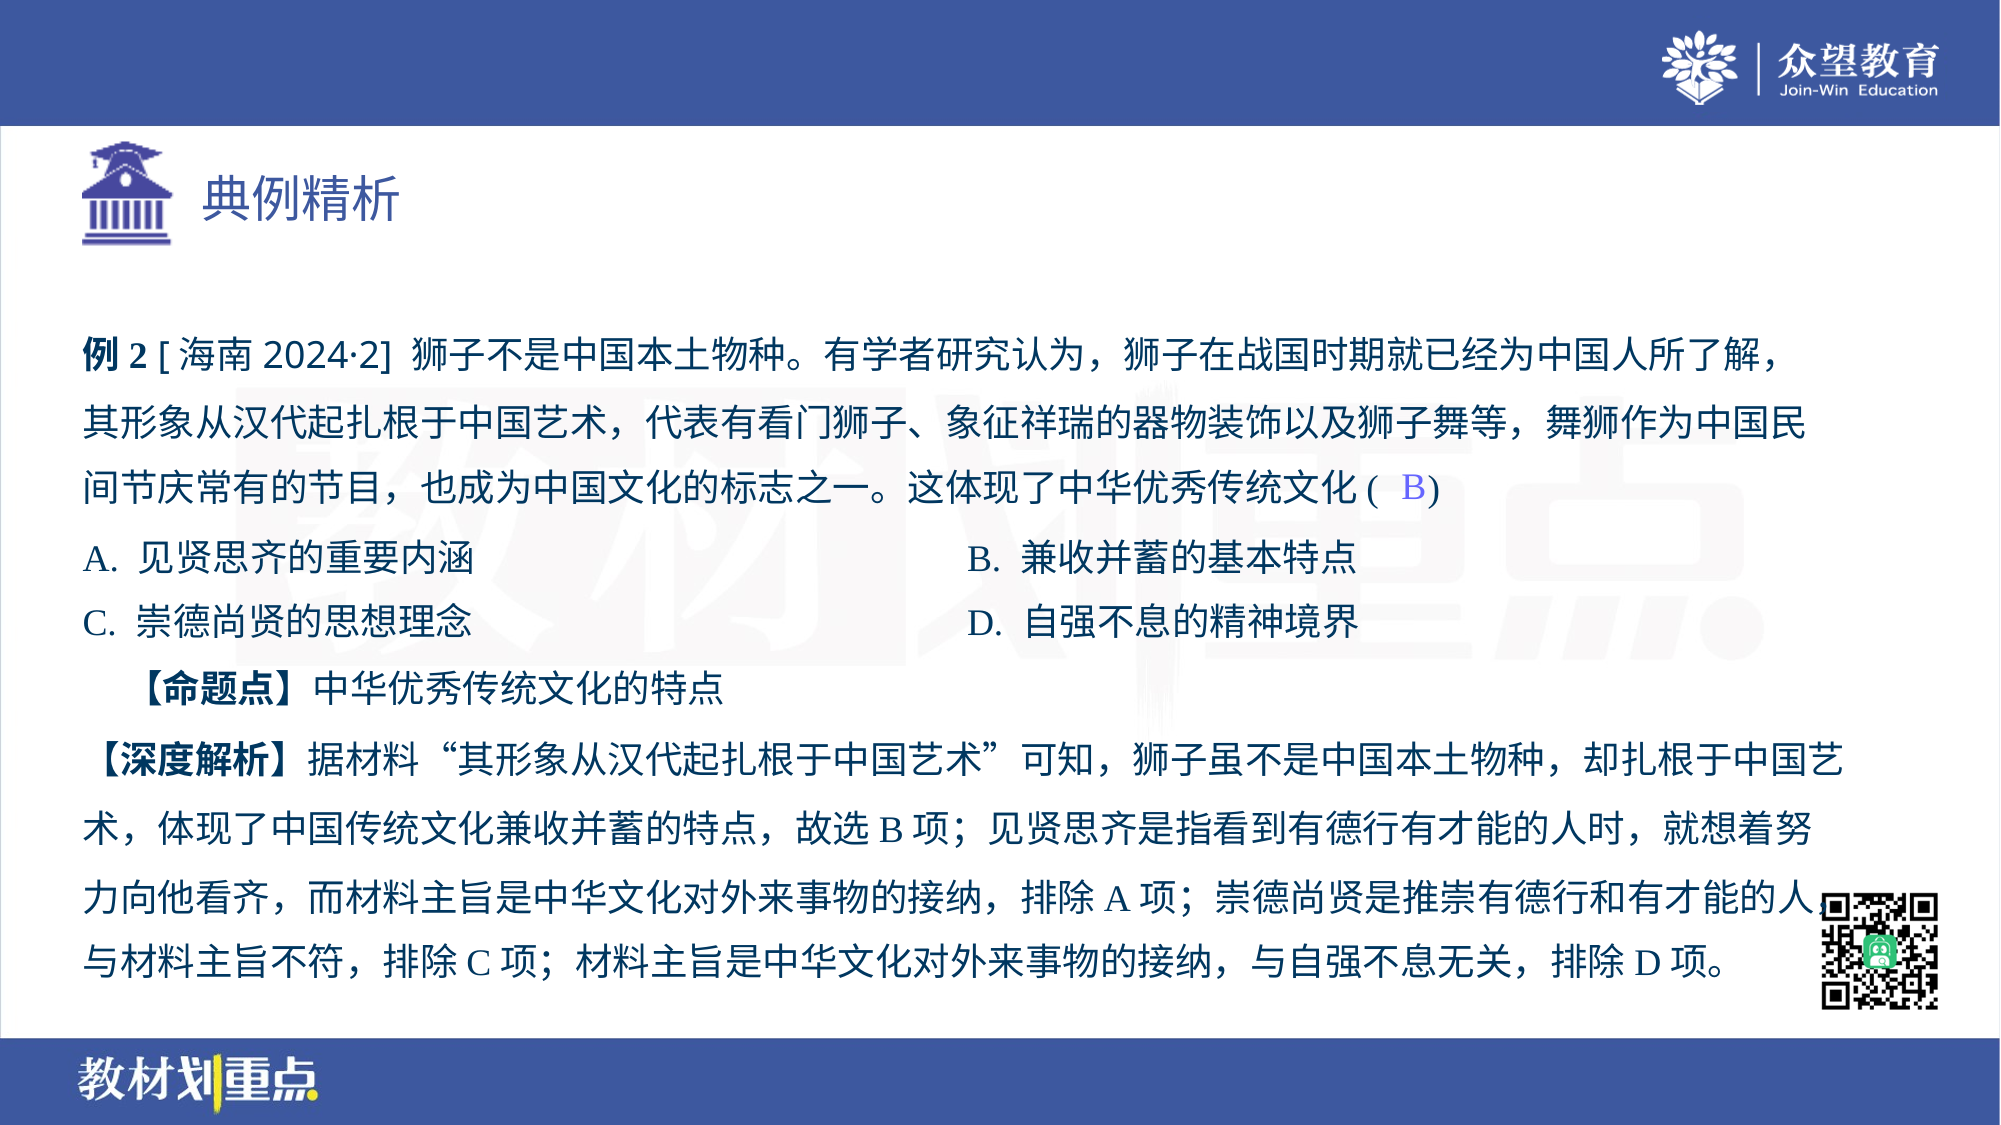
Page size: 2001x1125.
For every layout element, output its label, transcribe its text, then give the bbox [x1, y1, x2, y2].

text_box 例2 [海南2024·2] 狮子不是中国本土物种。有学者研究认为，狮子在战国时期就已经为中国人所了解， 其形象从汉代起扎根于中国艺术，代表有看门狮子、象征祥瑞的器物装饰以及狮子舞等，舞狮作为中国民 间节庆常有的节目，也成为中国文化的标志之一。这体现了中华优秀传统文化( ) [82, 306, 1817, 503]
text_box A. 见贤思齐的重要内涵 B. 兼收并蓄的基本特点 C. 崇德尚贤的思想理念 D. 自强不息的精神境界 [82, 509, 1817, 637]
picture [0, 0, 2000, 1125]
text_box 【命题点】中华优秀传统文化的特点 [82, 643, 1817, 703]
text_box 【深度解析】据材料“其形象从汉代起扎根于中国艺术”可知，狮子虽不是中国本土物种，却扎根于中国艺 术，体现了中国传统文化兼收并蓄的特点，故选B项；见贤思齐是指看到有德行有才能的人时，就想着努 力向他看齐，而材料主旨是中华文化对外来事物的接纳，排除A项；崇德尚贤是推崇有德行和有才能的人， 与材料主旨不符，排除C项；材料主旨是中华文化对外来事物的接纳，与自强不息无关，排除D项。 [82, 712, 1817, 977]
text_box B [1387, 442, 1440, 501]
